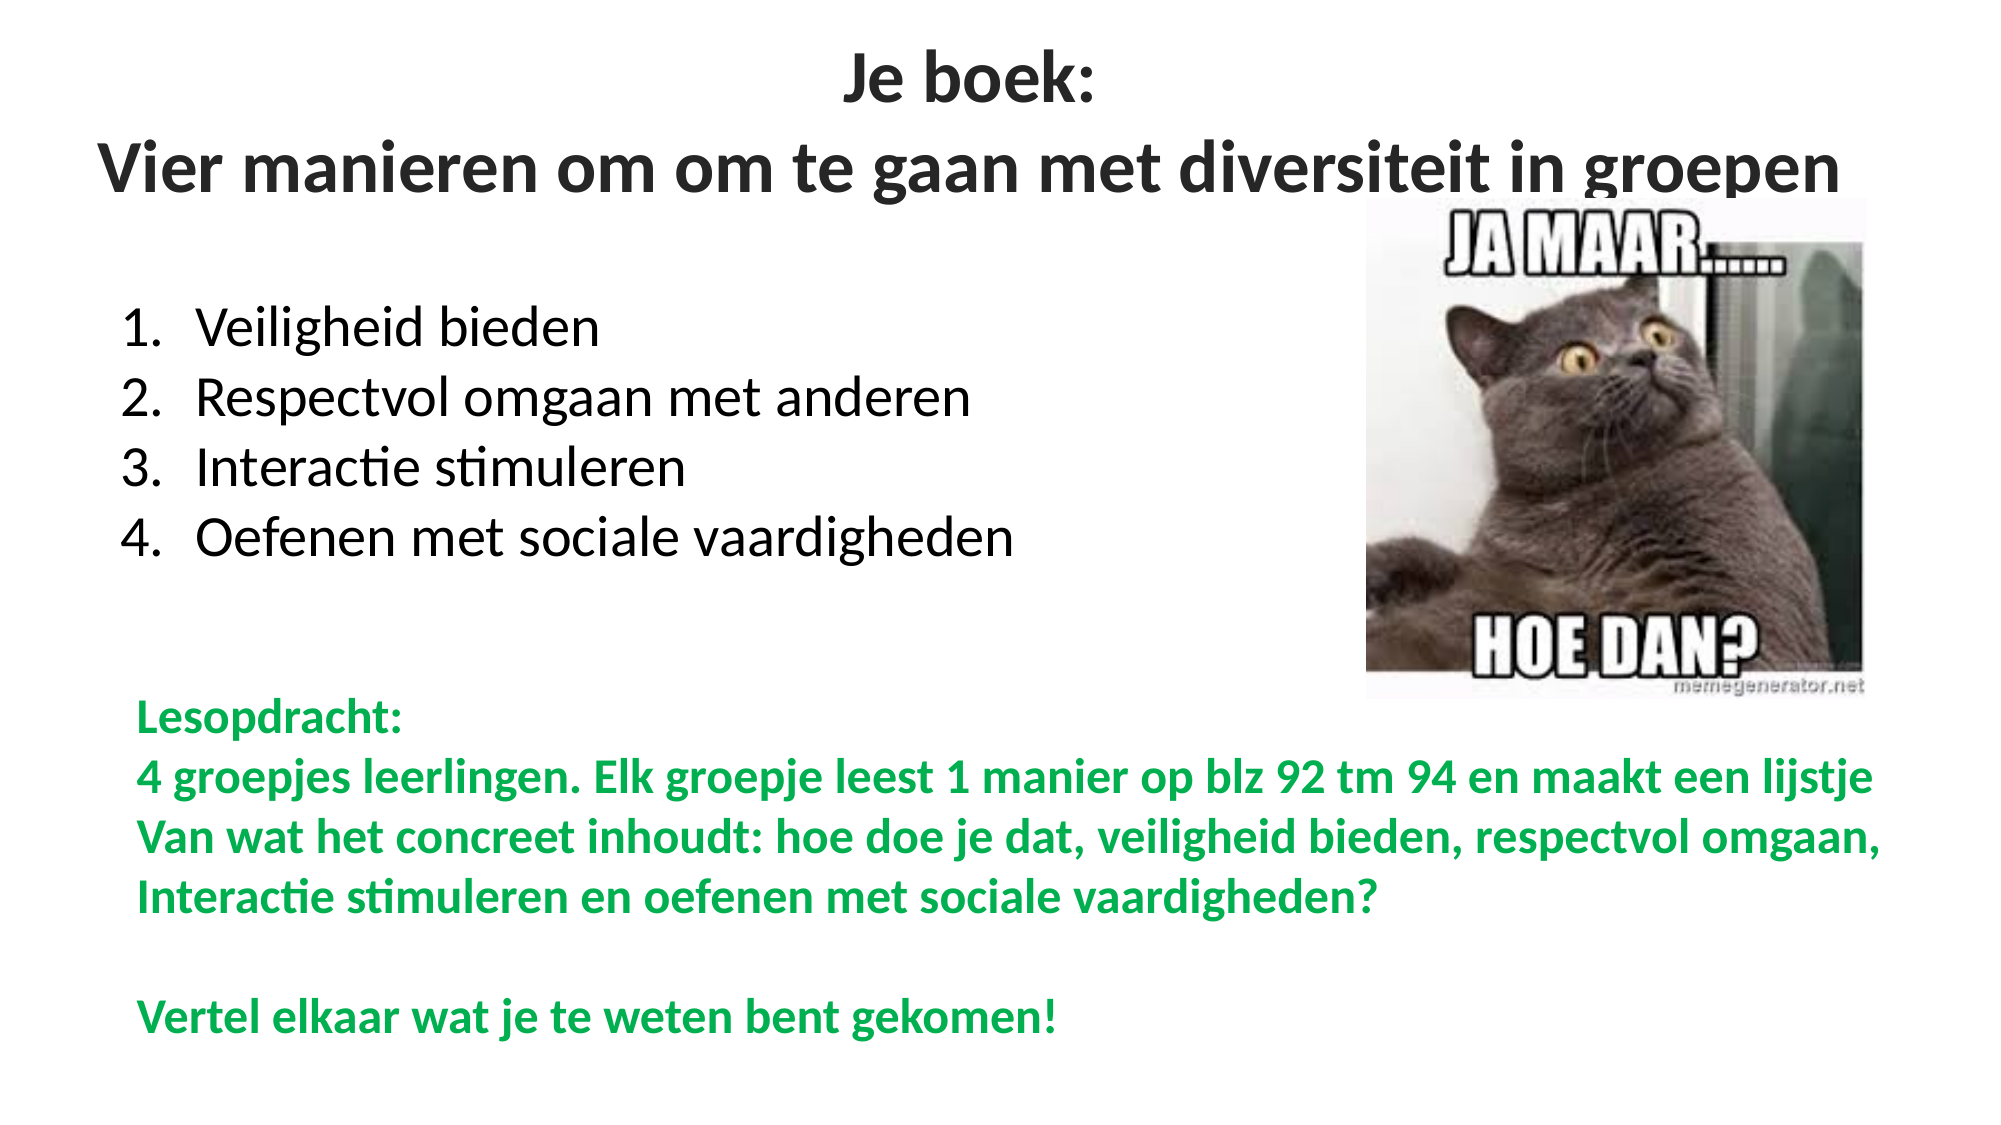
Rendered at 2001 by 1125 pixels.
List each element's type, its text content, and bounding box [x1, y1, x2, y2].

picture [1366, 197, 1867, 699]
text_box Veiligheid bieden Respectvol omgaan met anderen Interactie stimuleren Oefenen met sociale vaardigheden [105, 280, 1031, 576]
text_box Je boek: Vier manieren om om te gaan met diversiteit in groepen [82, 20, 1859, 216]
text_box Lesopdracht: 4 groepjes leerlingen. Elk groepje leest 1 manier op blz 92 tm 94 en maakt een lijstje Van wat het concreet inhoudt: hoe doe je dat, veiligheid bieden, respectvol omgaan, Interactie stimuleren en oefenen met sociale vaardigheden? Vertel elkaar wat je te weten bent gekomen! [121, 676, 1898, 1052]
